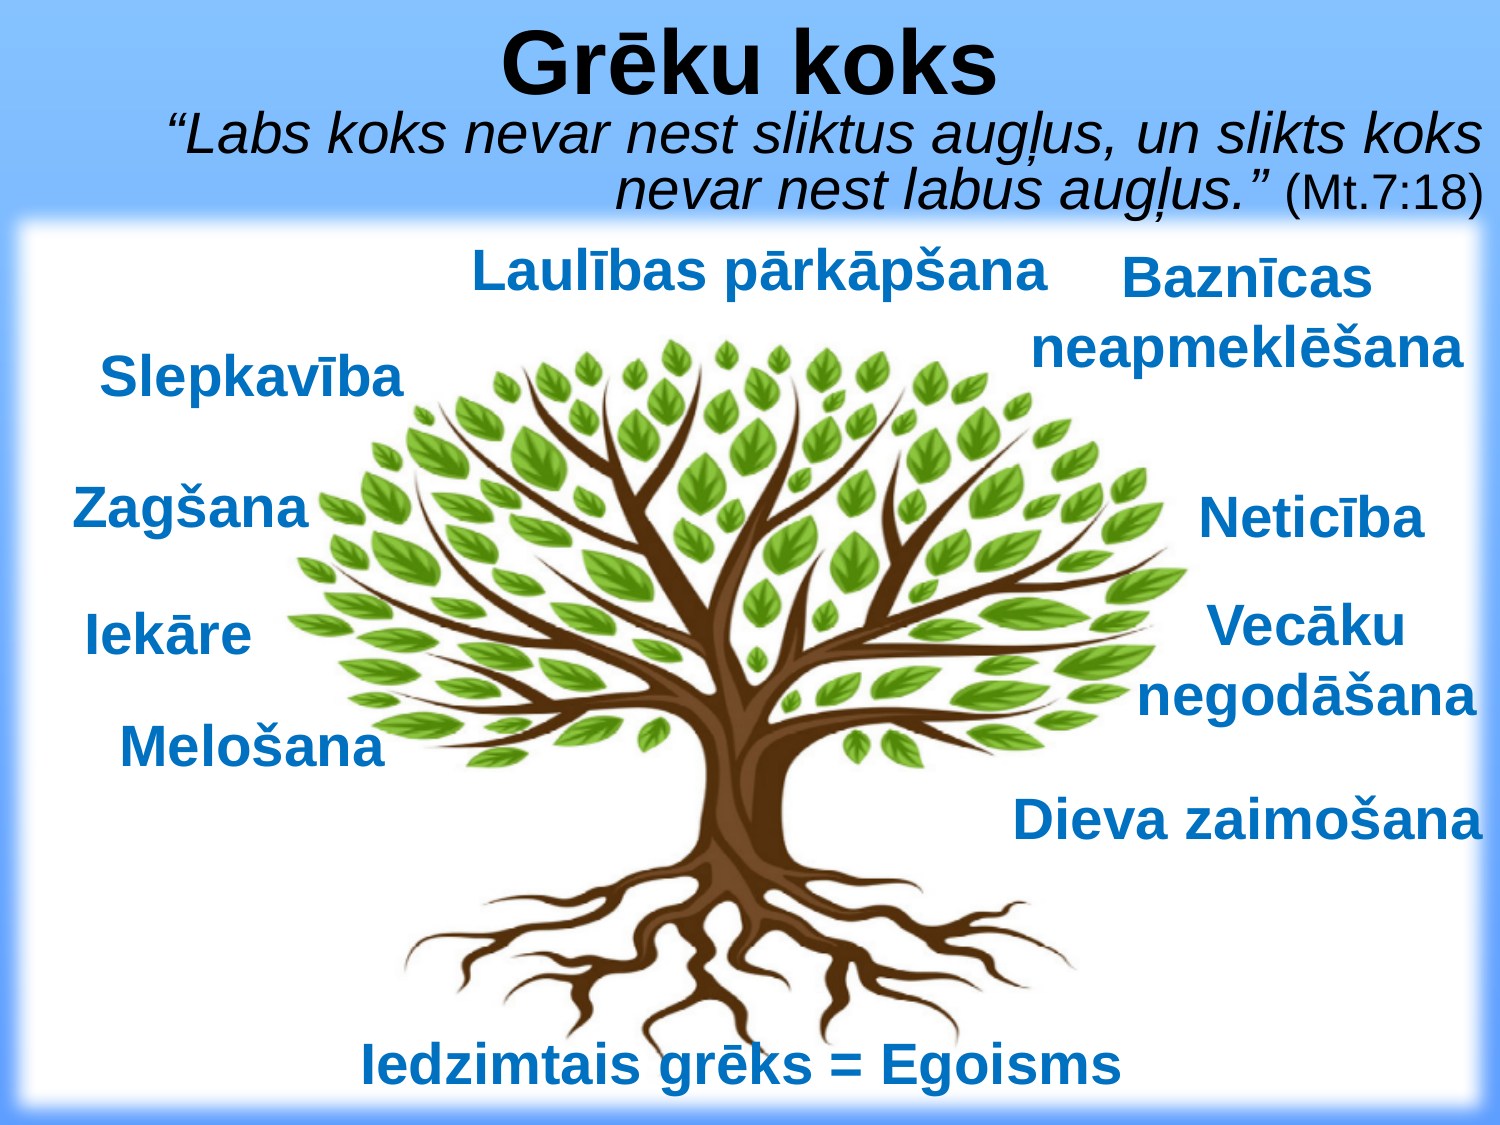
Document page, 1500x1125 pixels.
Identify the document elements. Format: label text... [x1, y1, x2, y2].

text_box “Labs koks nevar nest sliktus augļus, un slikts koks nevar nest labus augļus.” (Mt.7:18) [0, 101, 1500, 201]
title Grēku koks [0, 0, 1500, 101]
picture [0, 201, 1500, 1125]
